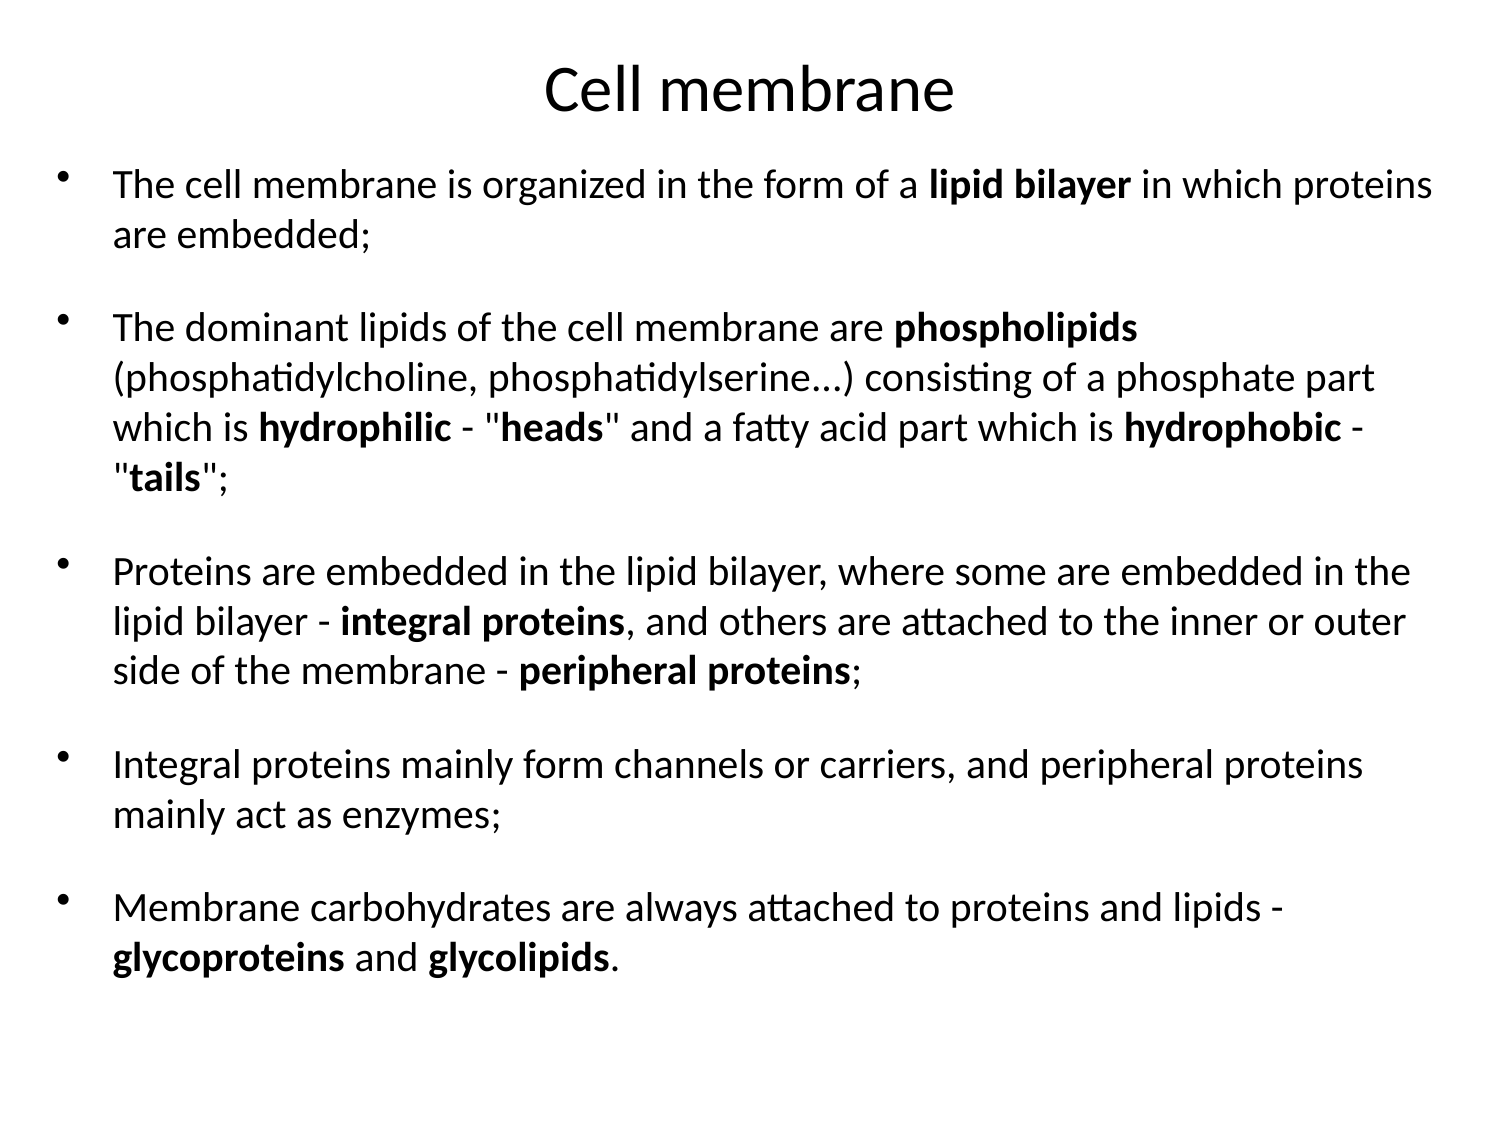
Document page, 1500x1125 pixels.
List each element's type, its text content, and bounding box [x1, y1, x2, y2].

title Cell membrane [74, 44, 1426, 126]
list The cell membrane is organized in the form of a lipid bilayer in which proteins are embedded; The dominant lipids of the cell membrane are phospholipids (phosphatidylcholine, phosphatidylserine...) consisting of a phosphate part which is hydrophilic - "heads" and a fatty acid part which is hydrophobic - "tails"; Proteins are embedded in the lipid bilayer, where some are embedded in the lipid bilayer - integral proteins, and others are attached to the inner or outer side of the membrane - peripheral proteins; Integral proteins mainly form channels or carriers, and peripheral proteins mainly act as enzymes; Membrane carbohydrates are always attached to proteins and lipids - glycoproteins and glycolipids. [41, 148, 1459, 1071]
